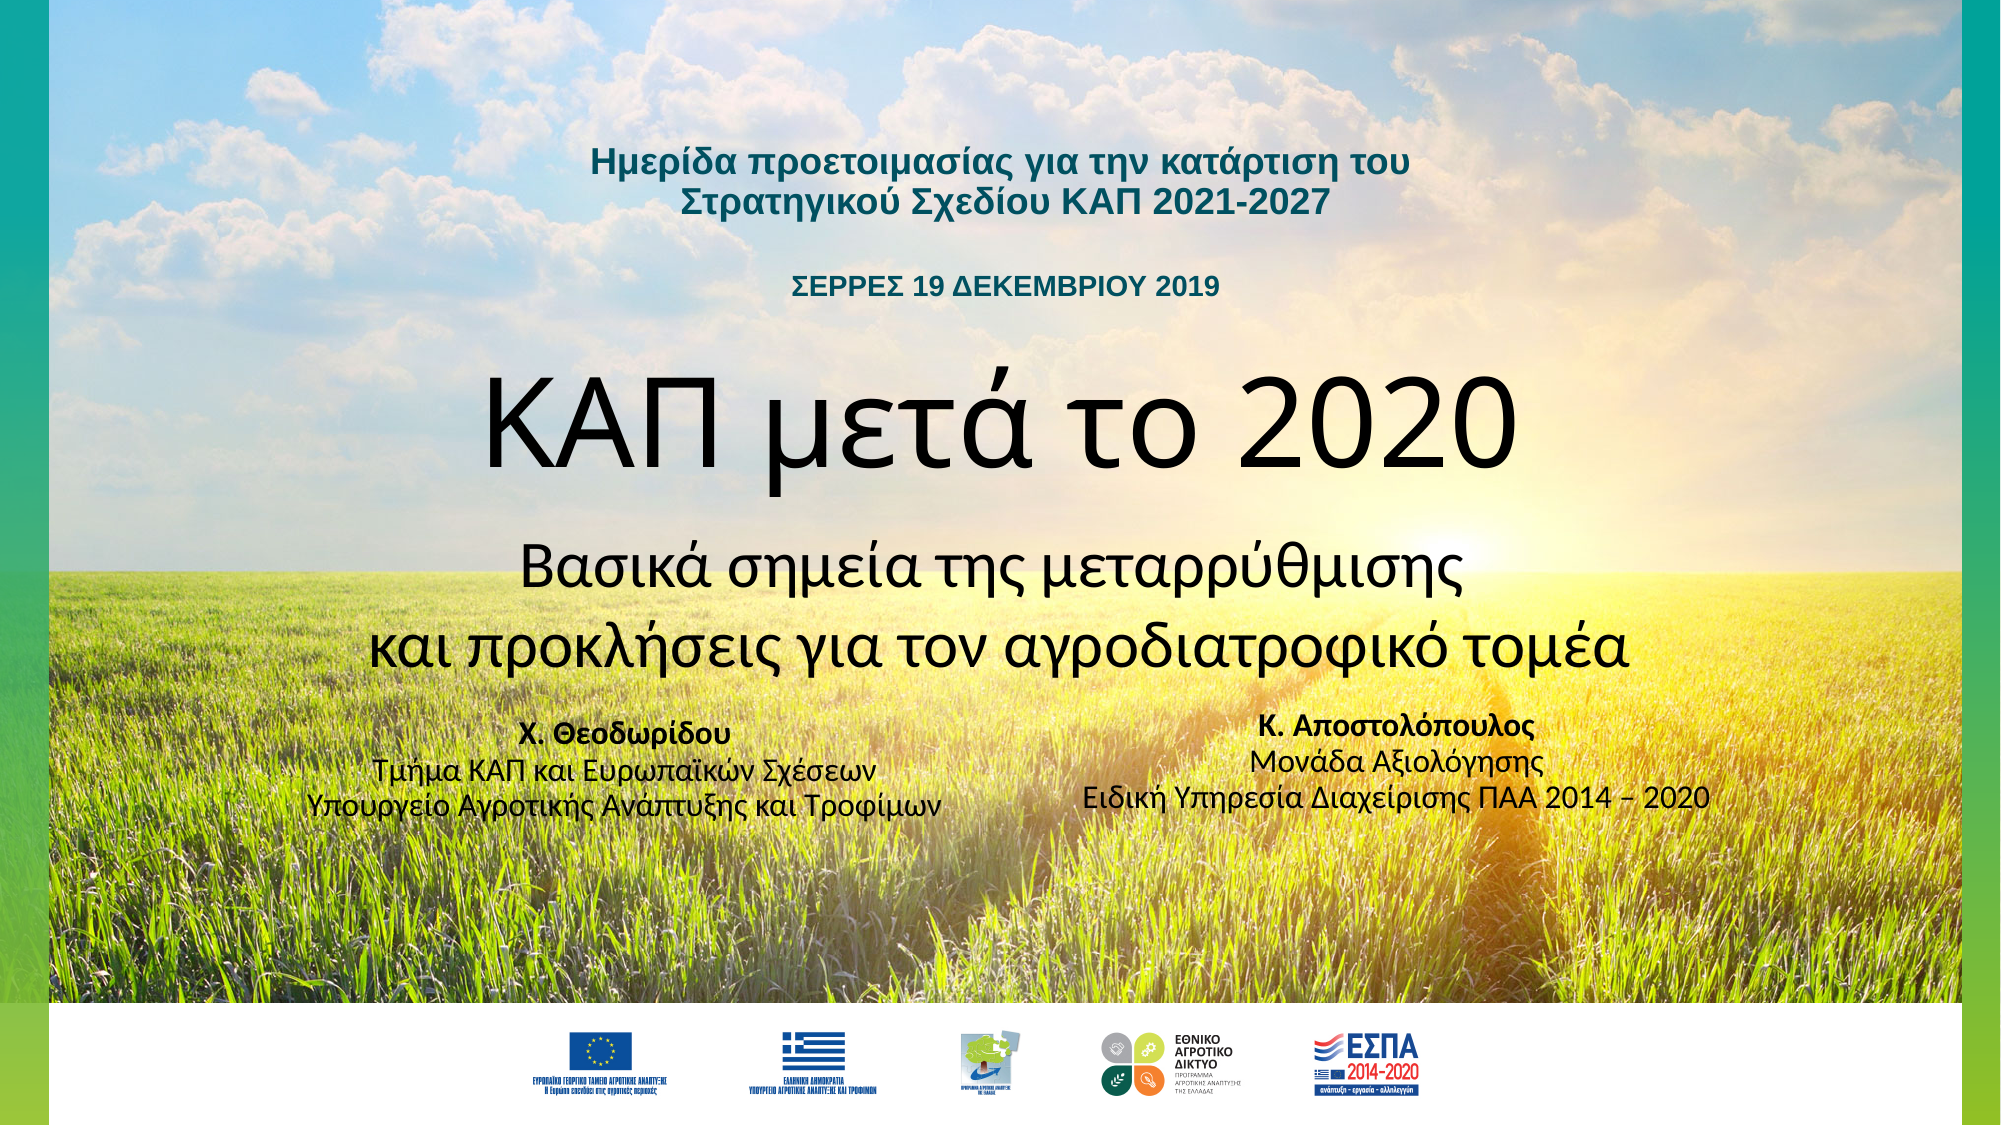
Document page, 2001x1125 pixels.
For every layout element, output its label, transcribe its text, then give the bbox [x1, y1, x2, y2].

subtitle Χ. Θεοδωρίδου Τμήμα ΚΑΠ και Ευρωπαϊκών Σχέσεων Υπουργείο Αγροτικής Ανάπτυξης και Τροφίμων [249, 708, 1000, 863]
text_box Βασικά σημεία της μεταρρύθμισης και προκλήσεις για τον αγροδιατροφικό τομέα [249, 513, 1750, 688]
picture [520, 1027, 1421, 1102]
text_box Κ. Αποστολόπουλος Μονάδα Αξιολόγησης Ειδική Υπηρεσία Διαχείρισης ΠΑΑ 2014 – 2020 [1021, 700, 1772, 855]
title ΚΑΠ μετά το 2020 [249, 330, 1750, 503]
picture [49, 0, 1962, 1003]
